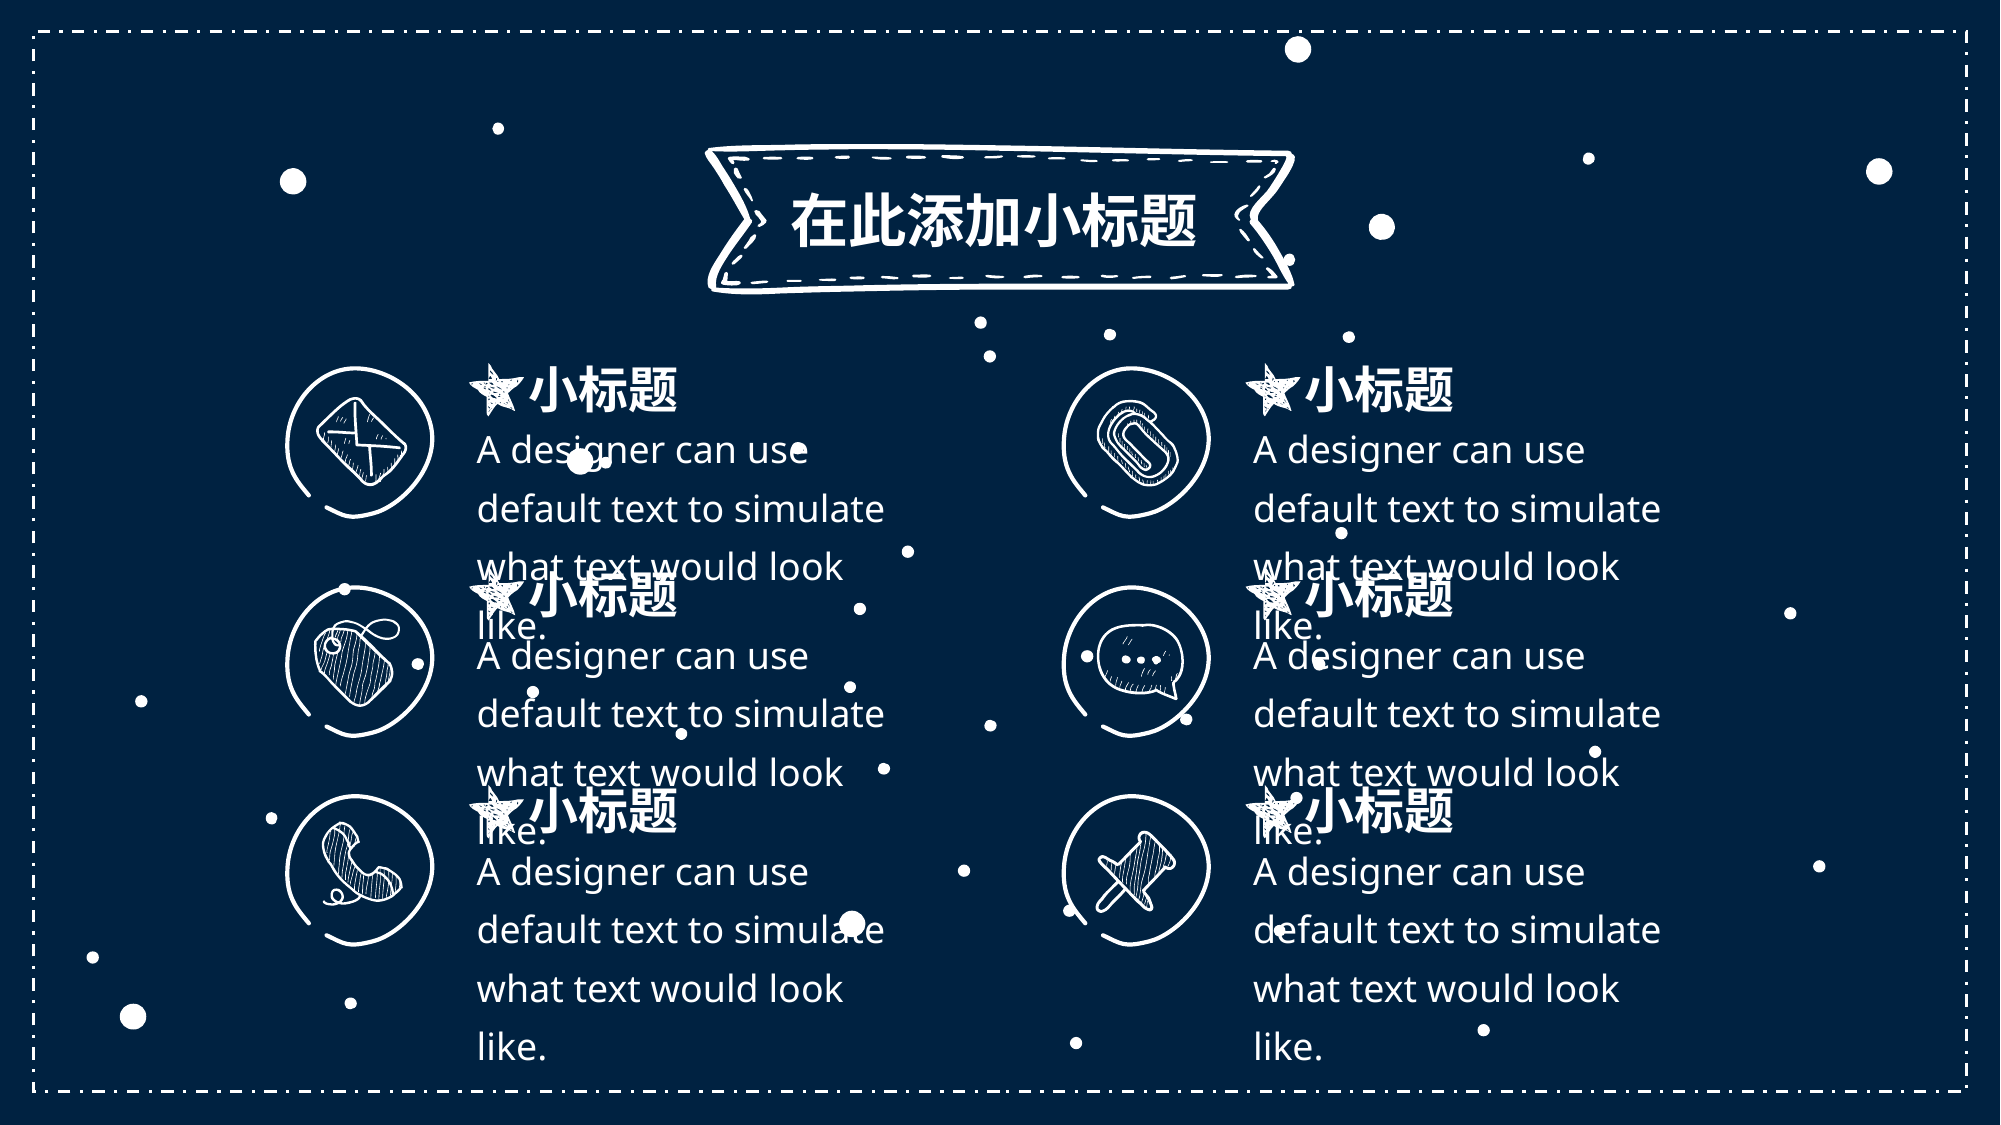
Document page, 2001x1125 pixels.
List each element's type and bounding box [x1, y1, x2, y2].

text_box [704, 143, 1296, 296]
text_box [1062, 586, 1209, 735]
text_box [1062, 795, 1209, 944]
text_box [286, 795, 433, 944]
text_box [32, 30, 1968, 1093]
text_box [1062, 367, 1209, 516]
picture [86, 24, 1914, 1075]
text_box [286, 367, 433, 516]
text_box [286, 586, 433, 735]
